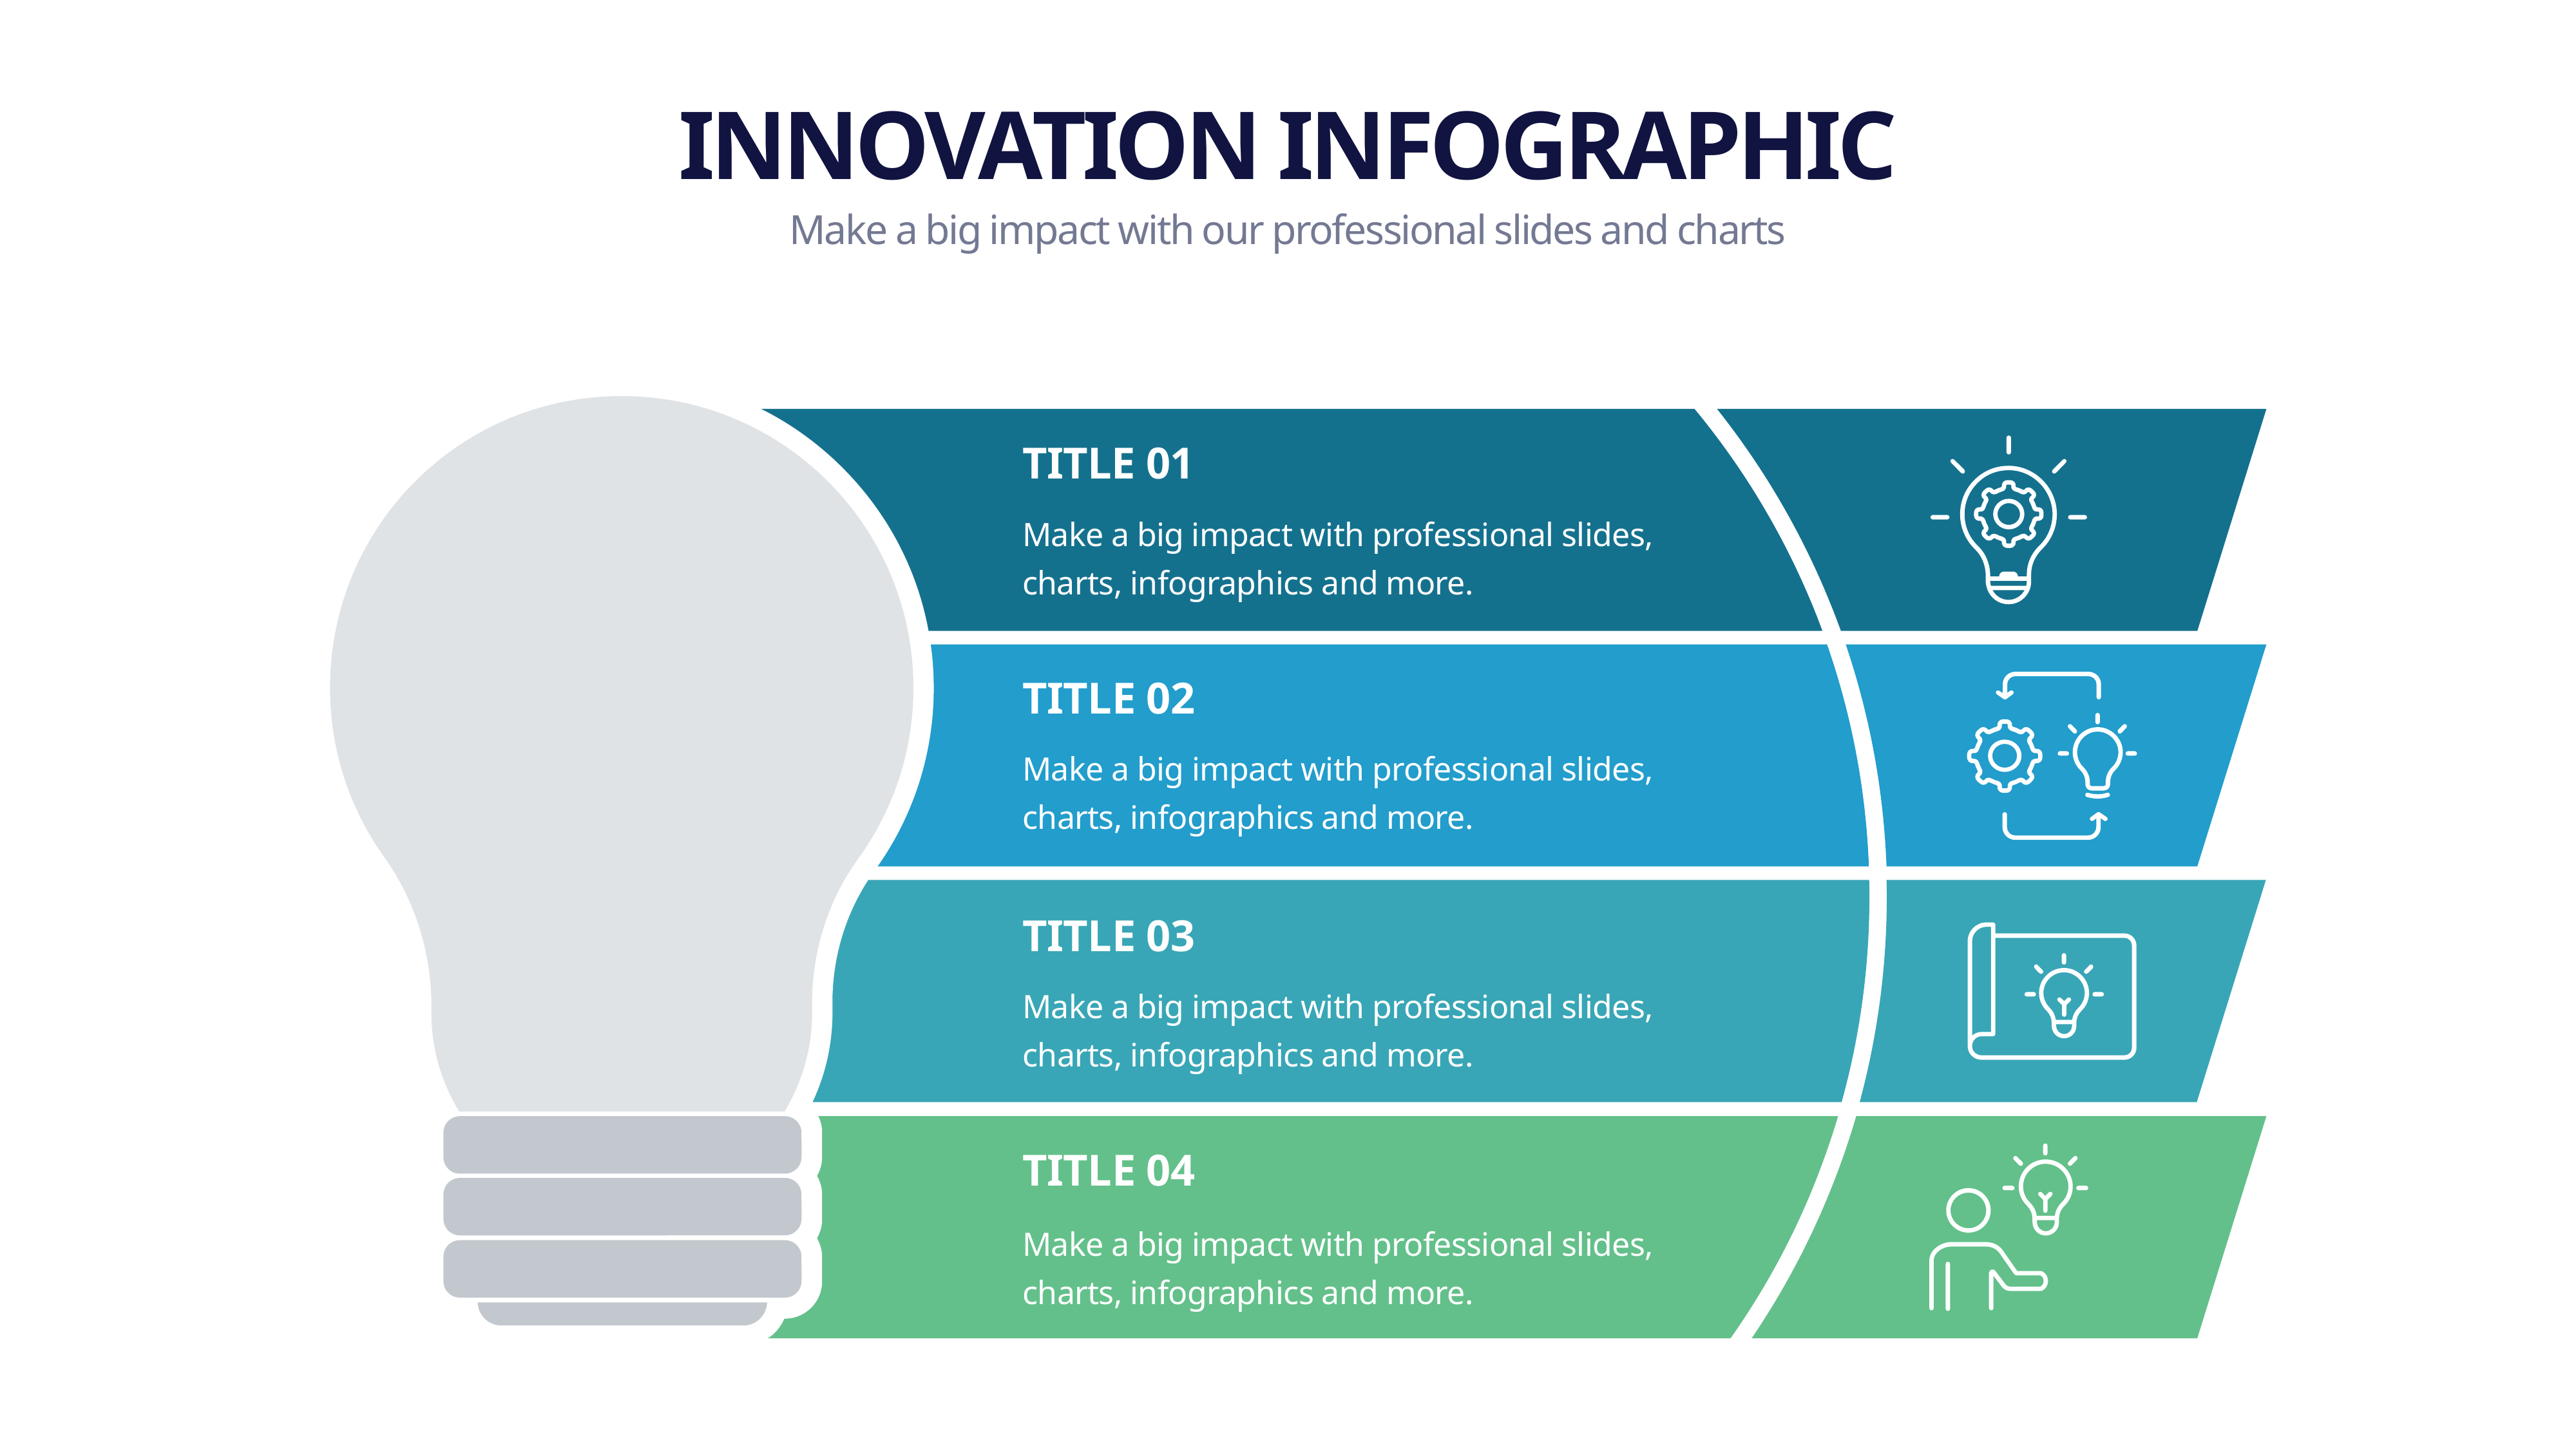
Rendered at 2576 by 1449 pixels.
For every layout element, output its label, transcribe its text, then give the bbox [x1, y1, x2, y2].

text_box [477, 1302, 767, 1326]
text_box [2002, 812, 2108, 840]
text_box [1751, 1116, 2267, 1339]
text_box Make a big impact with professional slides, charts, infographics and more. [1013, 734, 1728, 840]
text_box [1996, 672, 2101, 700]
text_box [1846, 644, 2267, 867]
text_box [2095, 712, 2100, 724]
text_box [1960, 466, 2057, 605]
text_box [1929, 1242, 2048, 1311]
text_box TITLE 04 [1013, 1137, 1728, 1199]
text_box TITLE 02 [1013, 666, 1728, 728]
text_box [2085, 793, 2110, 799]
text_box [443, 1115, 803, 1175]
text_box [2006, 435, 2011, 455]
text_box [2072, 727, 2123, 791]
text_box [2067, 724, 2077, 734]
text_box TITLE 03 [1013, 904, 1727, 965]
text_box [443, 1177, 803, 1236]
text_box [2117, 724, 2127, 734]
text_box [2057, 751, 2070, 756]
text_box [1967, 719, 2043, 793]
text_box [1860, 880, 2266, 1103]
text_box [1967, 922, 2137, 1060]
text_box [2068, 515, 2088, 520]
text_box [309, 376, 934, 1345]
text_box [330, 396, 914, 1112]
text_box Make a big impact with professional slides, charts, infographics and more. [1013, 1209, 1728, 1316]
text_box [2013, 1155, 2023, 1166]
text_box [761, 408, 1823, 631]
text_box TITLE 01 [1013, 431, 1727, 492]
text_box [443, 1239, 803, 1298]
text_box [2052, 459, 2067, 474]
text_box [1945, 1262, 1951, 1311]
text_box [1946, 1188, 1991, 1233]
text_box [768, 1116, 1838, 1339]
text_box [2043, 1143, 2048, 1156]
text_box Make a big impact with our professional slides and charts [160, 199, 2416, 258]
text_box [878, 644, 1869, 867]
text_box [813, 880, 1870, 1103]
text_box [1717, 408, 2267, 631]
text_box Make a big impact with professional slides, charts, infographics and more. [1013, 500, 1727, 607]
text_box [2067, 1155, 2078, 1166]
text_box [1930, 515, 1950, 520]
text_box [2018, 1159, 2073, 1236]
text_box [1950, 459, 1965, 474]
text_box [2076, 1186, 2088, 1191]
text_box Make a big impact with professional slides, charts, infographics and more. [1013, 971, 1727, 1078]
text_box INNOVATION INFOGRAPHIC [160, 80, 2416, 199]
text_box [2125, 751, 2137, 756]
text_box [2002, 1186, 2015, 1191]
